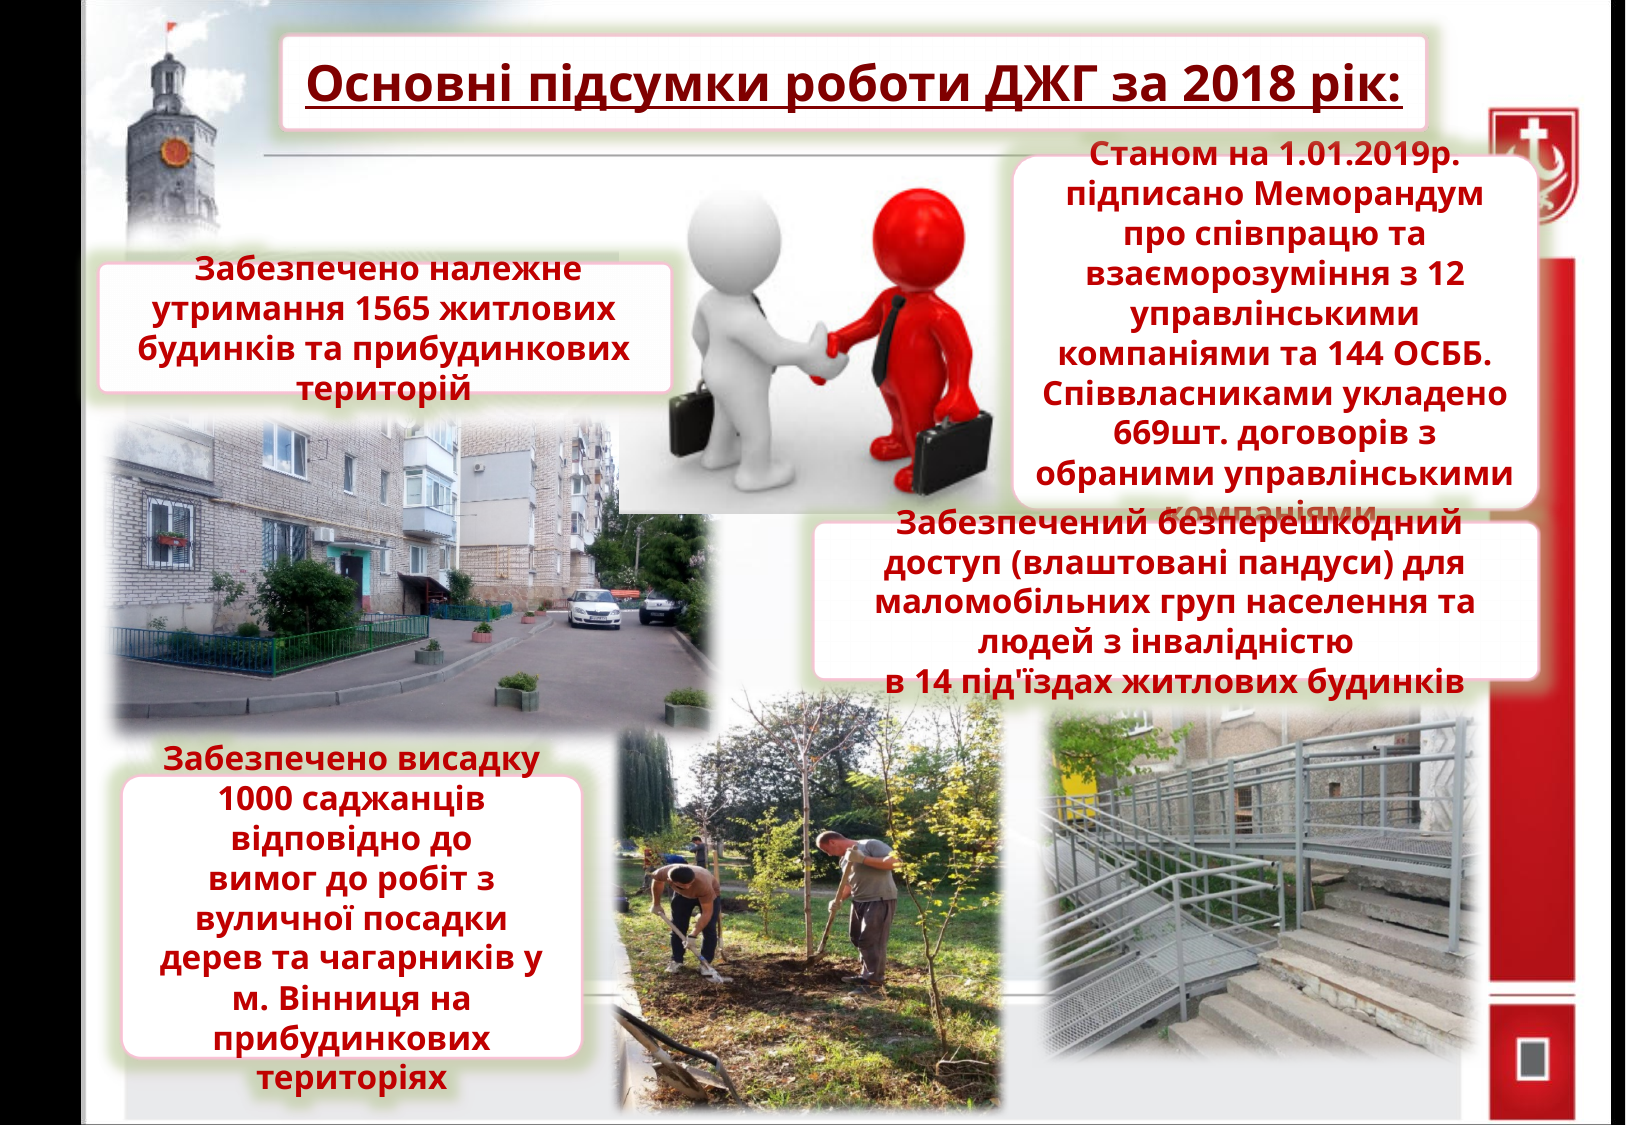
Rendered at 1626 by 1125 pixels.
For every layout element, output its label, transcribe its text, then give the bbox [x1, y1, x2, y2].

text_box Забезпечено висадку 1000 саджанців відповідно до вимог до робіт з вуличної посадки дерев та чагарників у м. Вінниця на прибудинкових територіях [121, 791, 582, 1058]
text_box Забезпечений безперешкодний доступ (влаштовані пандуси) для маломобільних груп населення та людей з інвалідністю в 14 під'їздах житлових будинків [813, 523, 1539, 679]
text_box Станом на 1.01.2019р. підписано Меморандум про співпрацю та взаєморозуміння з 12 управлінськими компаніями та 144 ОСББ. Співвласниками укладено 669шт. договорів з обраними управлінськими компаніями [1022, 156, 1538, 503]
picture [0, 0, 1626, 1125]
text_box Забезпечено належне утримання 1565 житлових будинків та прибудинкових територій [98, 263, 619, 393]
text_box Основні підсумки роботи ДЖГ за 2018 рік: [283, 37, 1425, 129]
